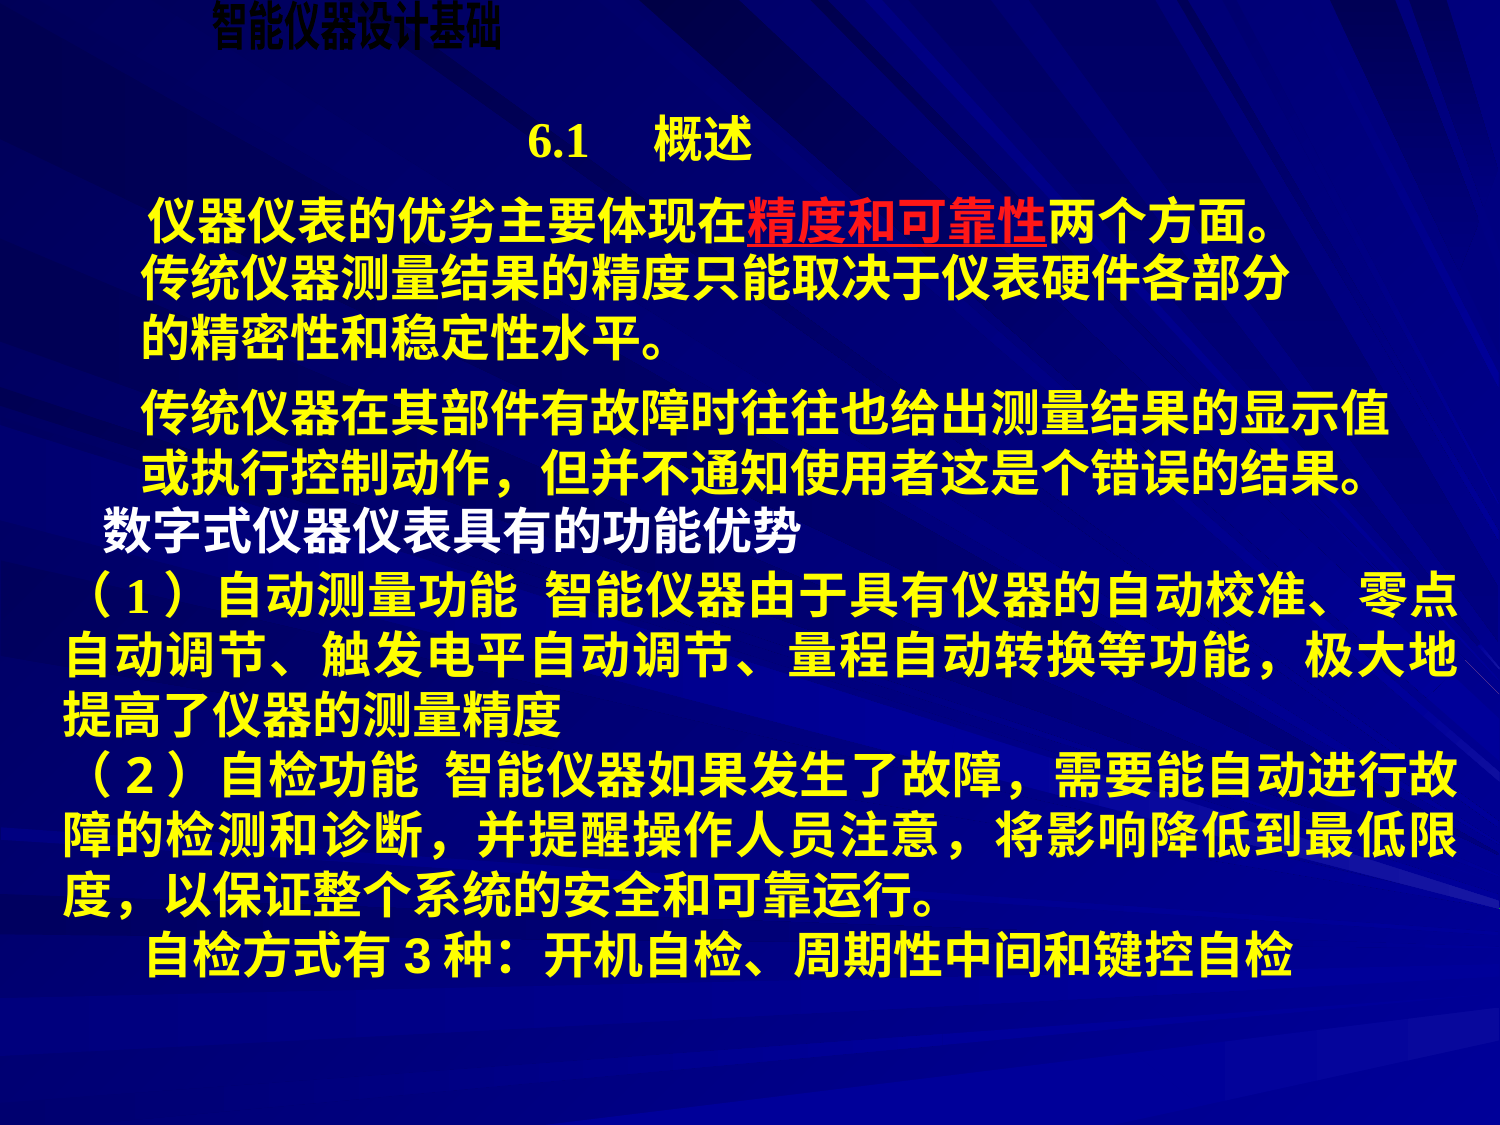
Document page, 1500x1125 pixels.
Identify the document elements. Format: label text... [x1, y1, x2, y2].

text_box 传统仪器测量结果的精度只能取决于仪表硬件各部分的精密性和稳定性水平。 [126, 239, 1338, 374]
text_box 6.1 概述 [512, 99, 1000, 175]
text_box 仪器仪表的优劣主要体现在精度和可靠性两个方面。 [132, 182, 1333, 239]
text_box （1）自动测量功能 智能仪器由于具有仪器的自动校准、零点自动调节、触发电平自动调节、量程自动转换等功能，极大地提高了仪器的测量精度 （2）自检功能 智能仪器如果发生了故障，需要能自动进行故障的检测和诊断，并提醒操作人员注意，将影响降低到最低限度，以保证整个系统的安全和可靠运行。 自检方式有3种：开机自检、周期性中间和键控自检 [47, 555, 1474, 991]
text_box 传统仪器在其部件有故障时往往也给出测量结果的显示值或执行控制动作，但并不通知使用者这是个错误的结果。 [125, 374, 1422, 509]
text_box 数字式仪器仪表具有的功能优势 [87, 492, 818, 568]
